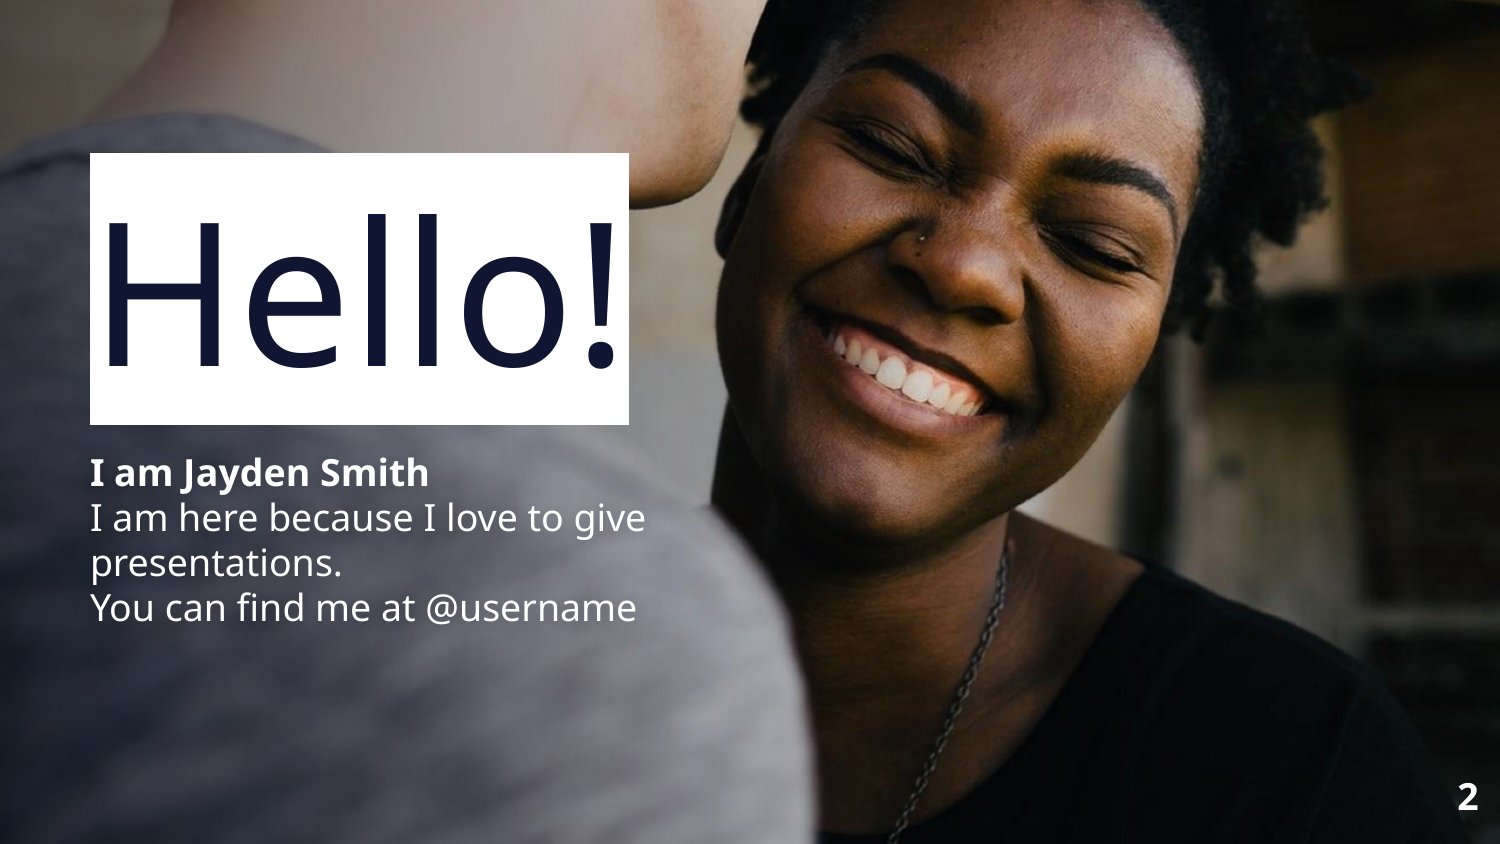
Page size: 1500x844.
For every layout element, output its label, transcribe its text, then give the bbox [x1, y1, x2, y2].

list I am Jayden Smith I am here because I love to give presentations. You can find me at @username [75, 434, 750, 785]
slide_number 2 [1407, 752, 1494, 844]
picture [0, 0, 1500, 844]
title Hello! [75, 71, 750, 422]
